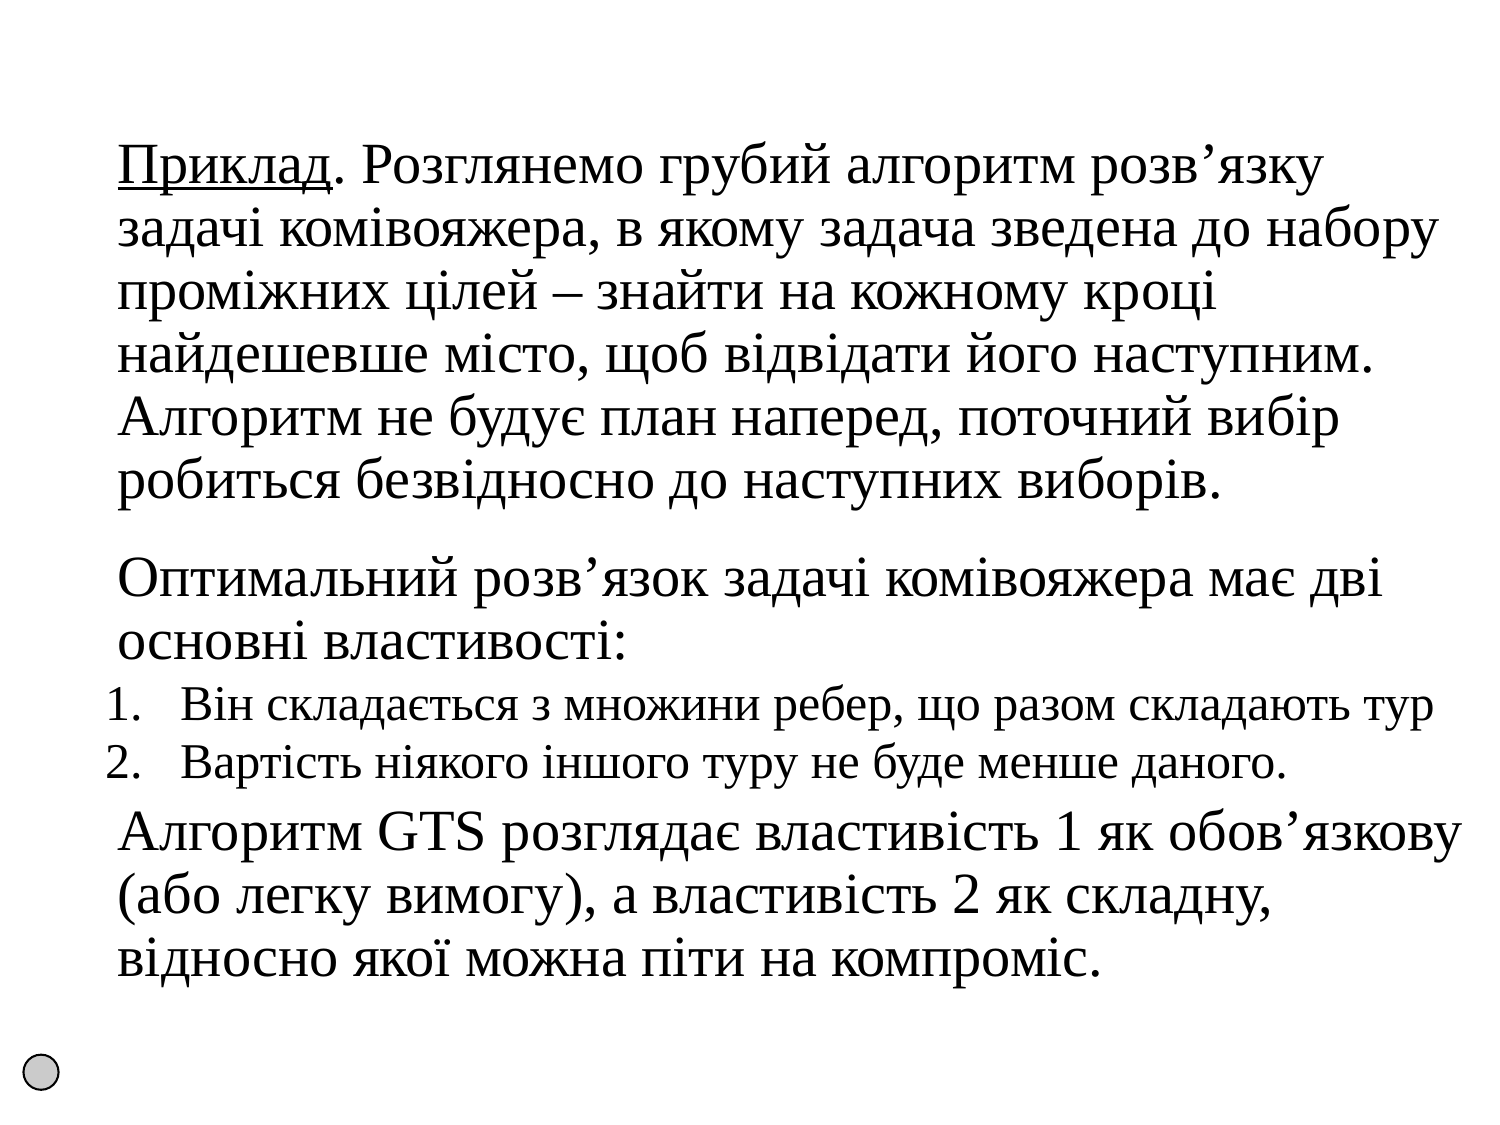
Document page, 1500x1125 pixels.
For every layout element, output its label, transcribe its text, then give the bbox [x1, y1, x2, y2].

list Приклад. Розглянемо грубий алгоритм розв’язку задачі комівояжера, в якому задача зведена до набору проміжних цілей – знайти на кожному кроці найдешевше місто, щоб відвідати його наступним. Алгоритм не будує план наперед, поточний вибір робиться безвідносно до наступних виборів. Оптимальний розв’язок задачі комівояжера має дві основні властивості: Він складається з множини ребер, що разом складають тур Вартість ніякого іншого туру не буде менше даного. Алгоритм GTS розглядає властивість 1 як обов’язкову (або легку вимогу), а властивість 2 як складну, відносно якої можна піти на компроміс. [0, 125, 1500, 1125]
text_box [23, 1054, 59, 1090]
